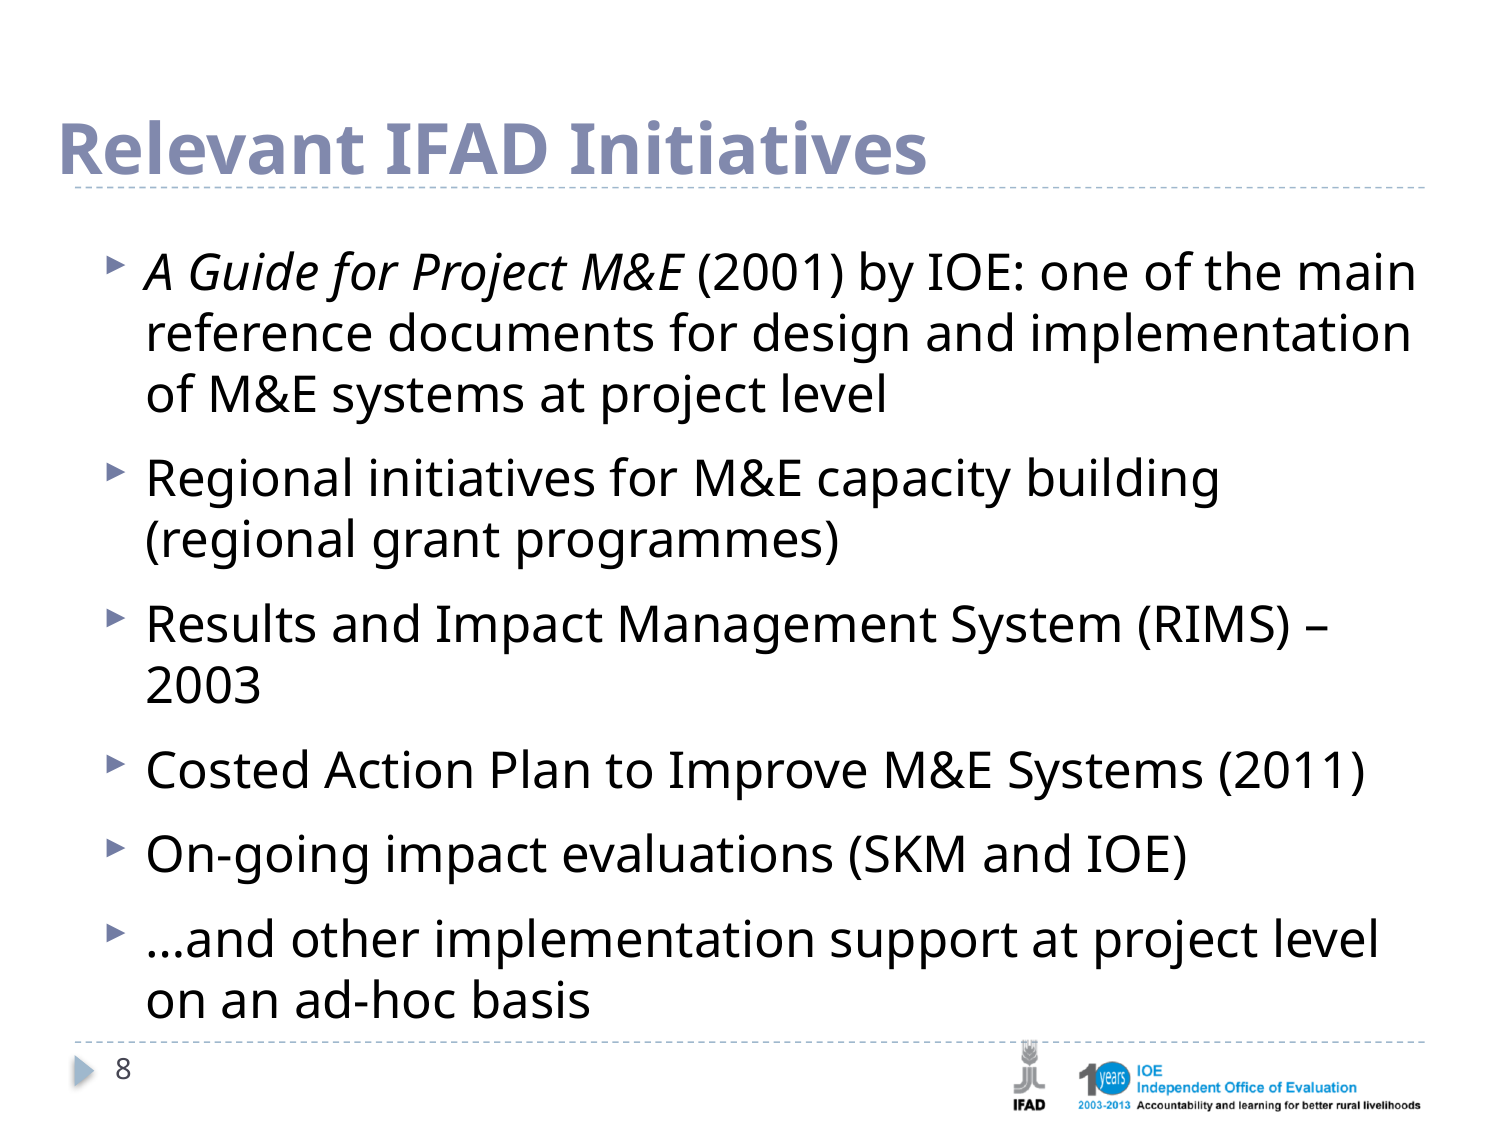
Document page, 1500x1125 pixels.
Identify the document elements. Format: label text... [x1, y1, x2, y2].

slide_number 8 [100, 1047, 426, 1103]
list A Guide for Project M&E (2001) by IOE: one of the main reference documents for design and implementation of M&E systems at project level Regional initiatives for M&E capacity building (regional grant programmes) Results and Impact Management System (RIMS) – 2003 Costed Action Plan to Improve M&E Systems (2011) On-going impact evaluations (SKM and IOE) …and other implementation support at project level on an ad-hoc basis [88, 231, 1447, 1047]
picture [1009, 1034, 1423, 1113]
title Relevant IFAD Initiatives [41, 45, 1425, 197]
